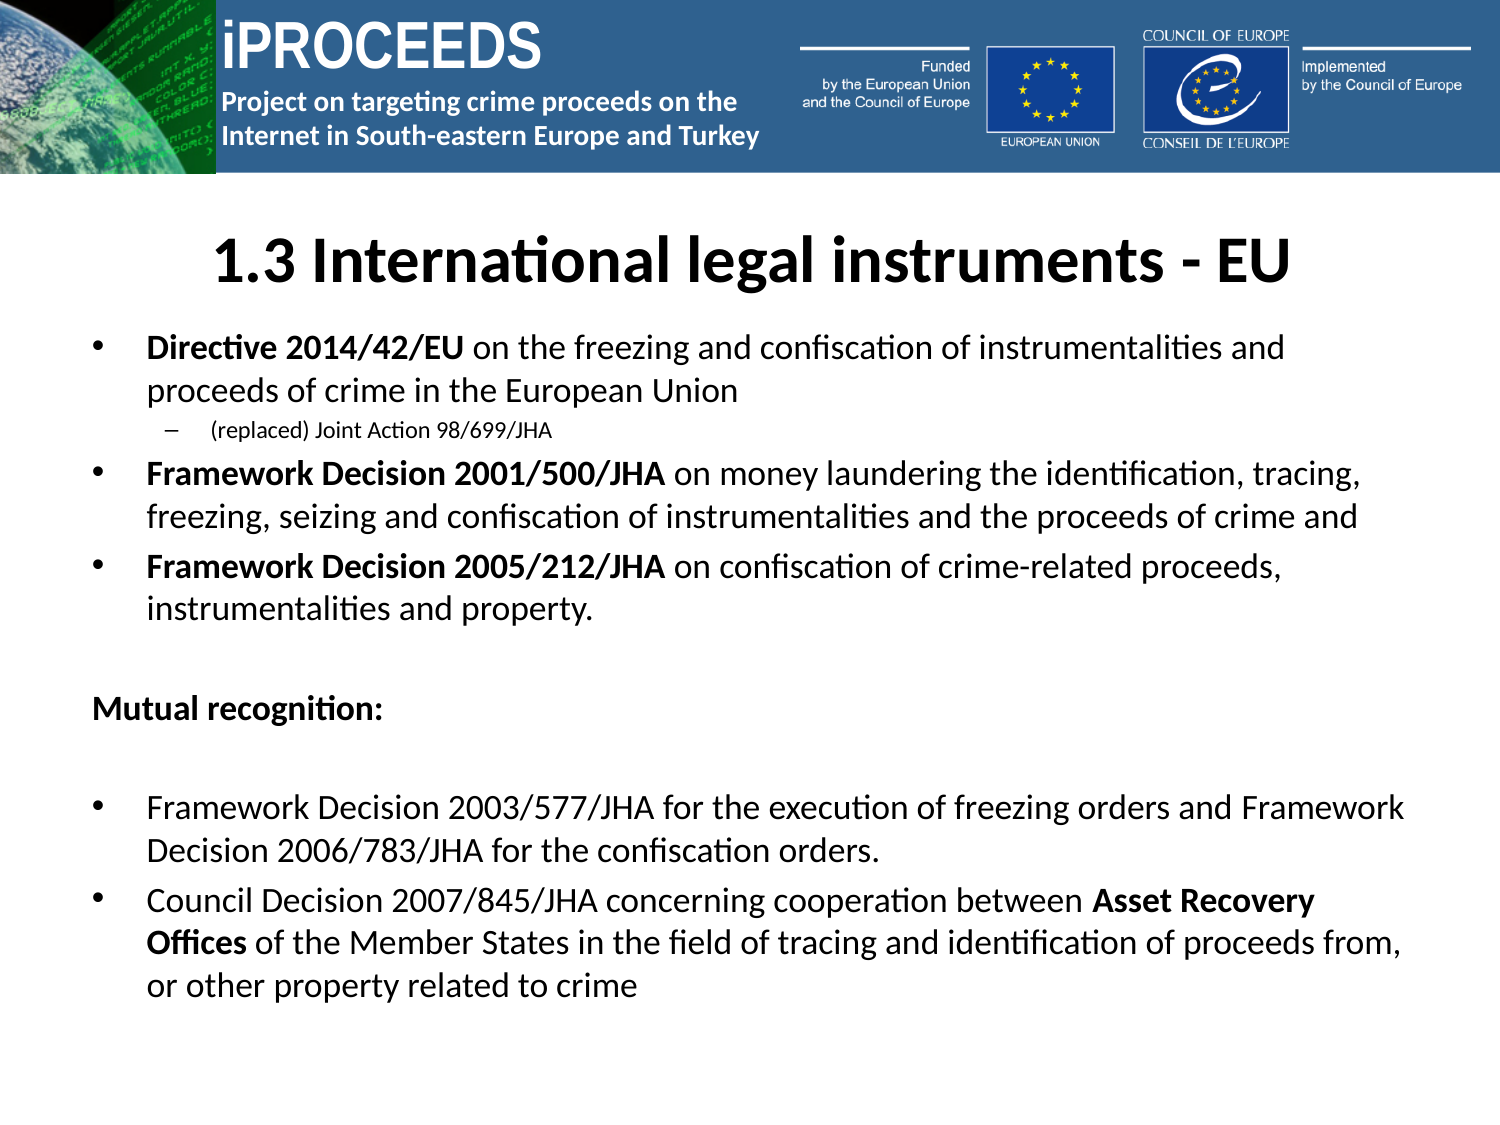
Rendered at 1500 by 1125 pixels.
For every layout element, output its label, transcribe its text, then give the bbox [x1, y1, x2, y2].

picture [800, 30, 1471, 148]
list Directive 2014/42/EU on the freezing and confiscation of instrumentalities and proceeds of crime in the European Union (replaced) Joint Action 98/699/JHA Framework Decision 2001/500/JHA on money laundering the identification, tracing, freezing, seizing and confiscation of instrumentalities and the proceeds of crime and Framework Decision 2005/212/JHA on confiscation of crime-related proceeds, instrumentalities and property. Mutual recognition: Framework Decision 2003/577/JHA for the execution of freezing orders and Framework Decision 2006/783/JHA for the confiscation orders. Council Decision 2007/845/JHA concerning cooperation between Asset Recovery Offices of the Member States in the field of tracing and identification of proceeds from, or other property related to crime [76, 316, 1427, 1017]
title 1.3 International legal instruments - EU [76, 234, 1427, 316]
picture [0, 0, 216, 174]
